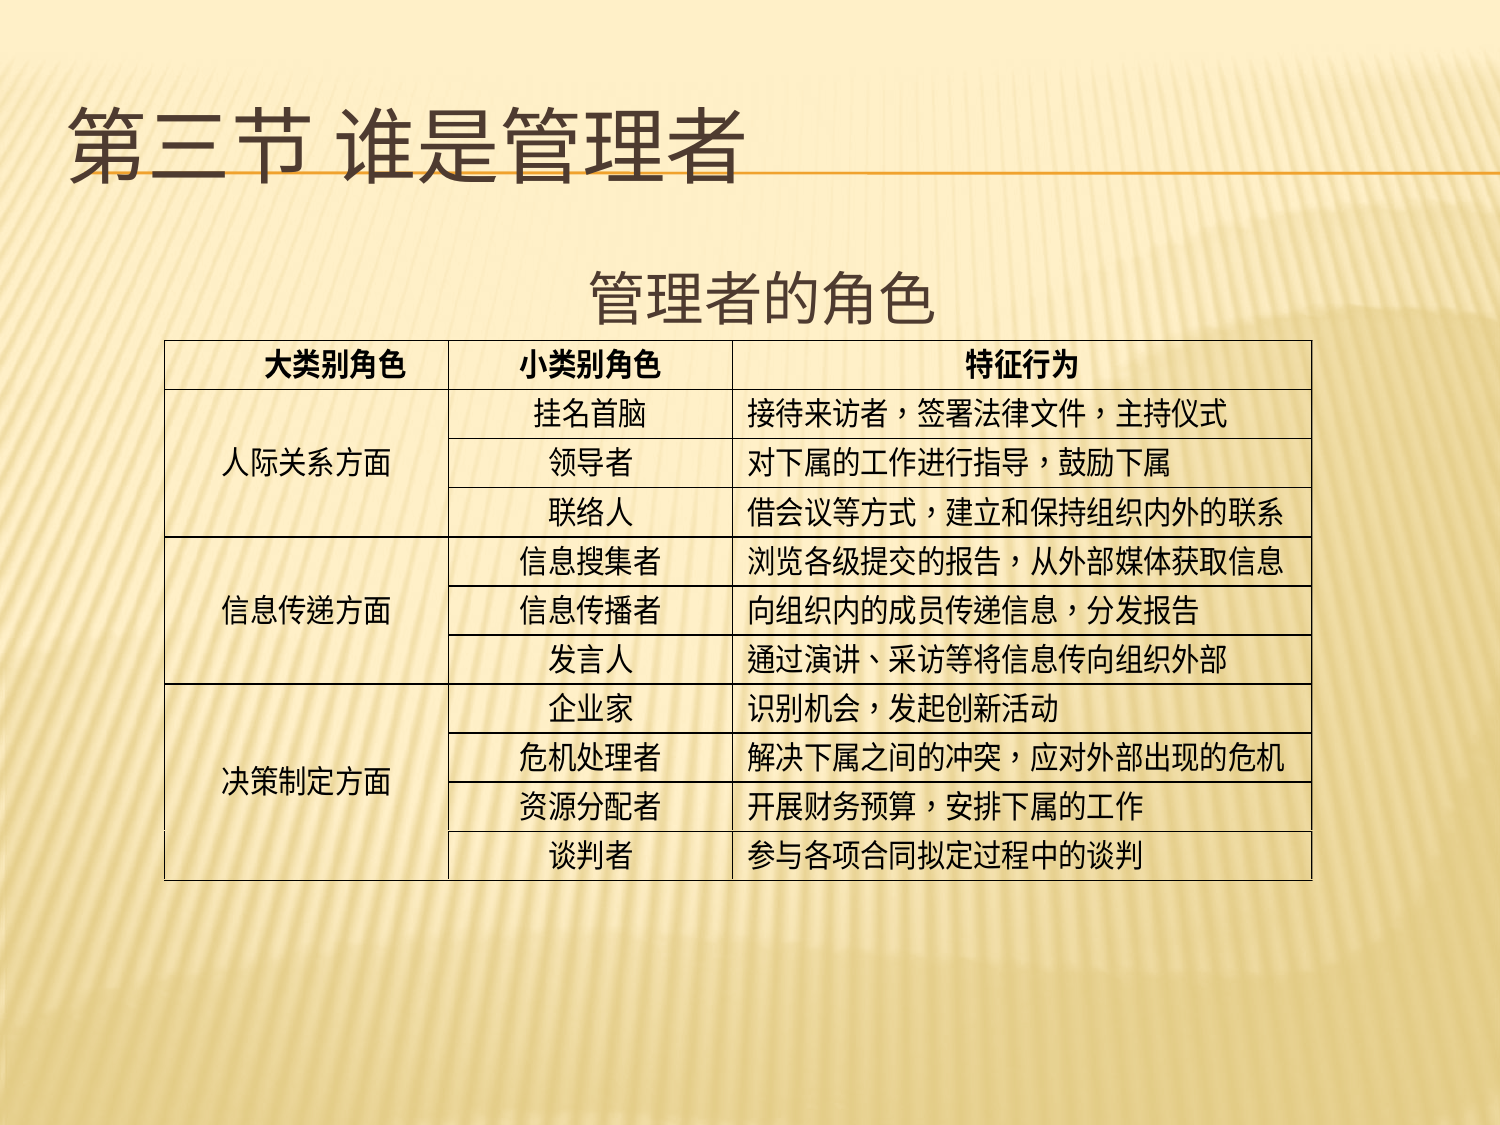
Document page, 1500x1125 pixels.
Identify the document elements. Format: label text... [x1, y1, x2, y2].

title 第三节 谁是管理者 [50, 75, 1475, 213]
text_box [163, 339, 1313, 928]
list 管理者的角色 [49, 254, 1476, 998]
